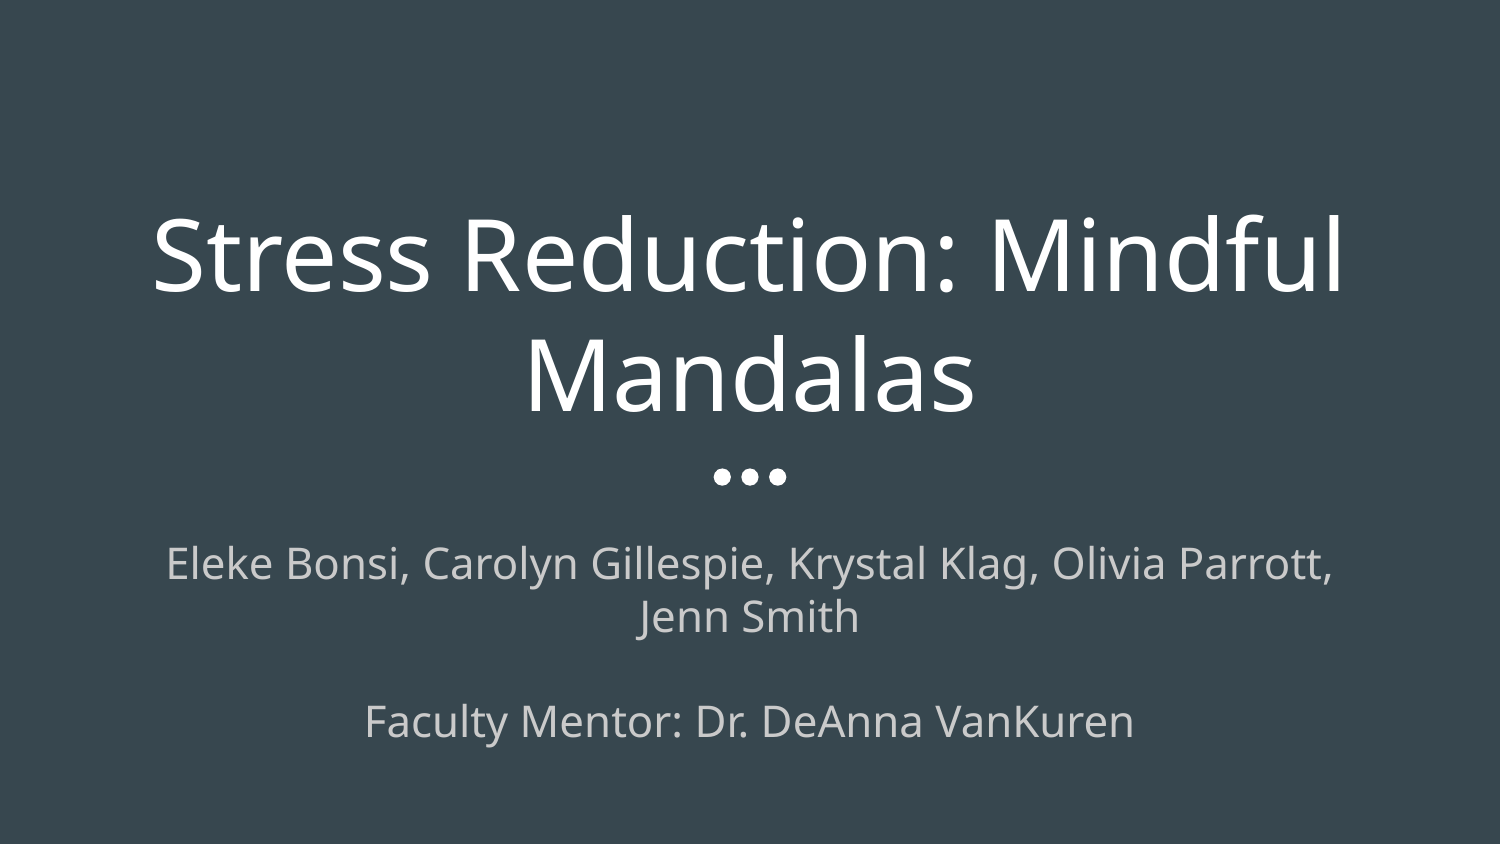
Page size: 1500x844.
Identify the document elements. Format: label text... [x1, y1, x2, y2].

subtitle Eleke Bonsi, Carolyn Gillespie, Krystal Klag, Olivia Parrott, Jenn Smith Faculty Mentor: Dr. DeAnna VanKuren [110, 520, 1390, 651]
title Stress Reduction: Mindful Mandalas [110, 162, 1390, 447]
